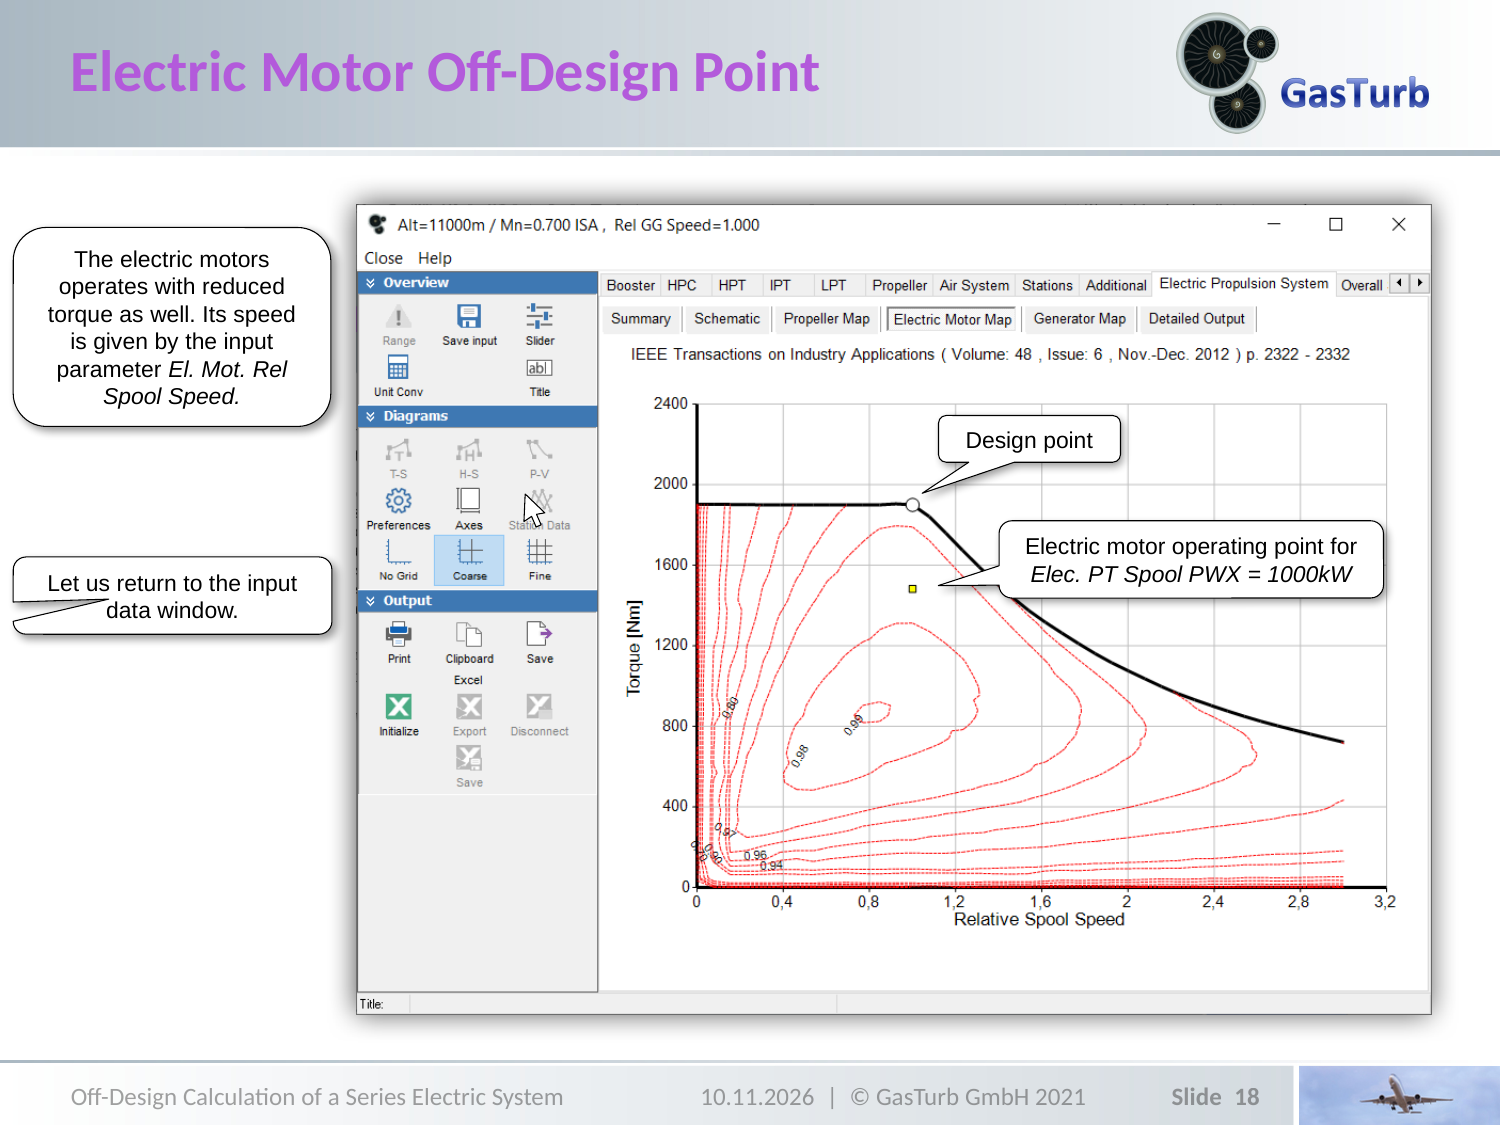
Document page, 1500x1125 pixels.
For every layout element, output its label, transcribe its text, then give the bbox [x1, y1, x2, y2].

picture [0, 0, 1500, 156]
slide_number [665, 1065, 827, 1125]
picture [0, 1060, 1500, 1125]
slide_number 18 [1234, 1065, 1294, 1125]
picture [356, 204, 1432, 1015]
footer Off-Design Calculation of a Series Electric System [0, 1065, 665, 1125]
text_box The electric motors operates with reduced torque as well. Its speed is given by the input parameter El. Mot. Rel Spool Speed. [13, 227, 331, 427]
text_box Let us return to the input data window. [13, 556, 332, 635]
title Electric Motor Off-Design Point [70, 0, 1164, 148]
